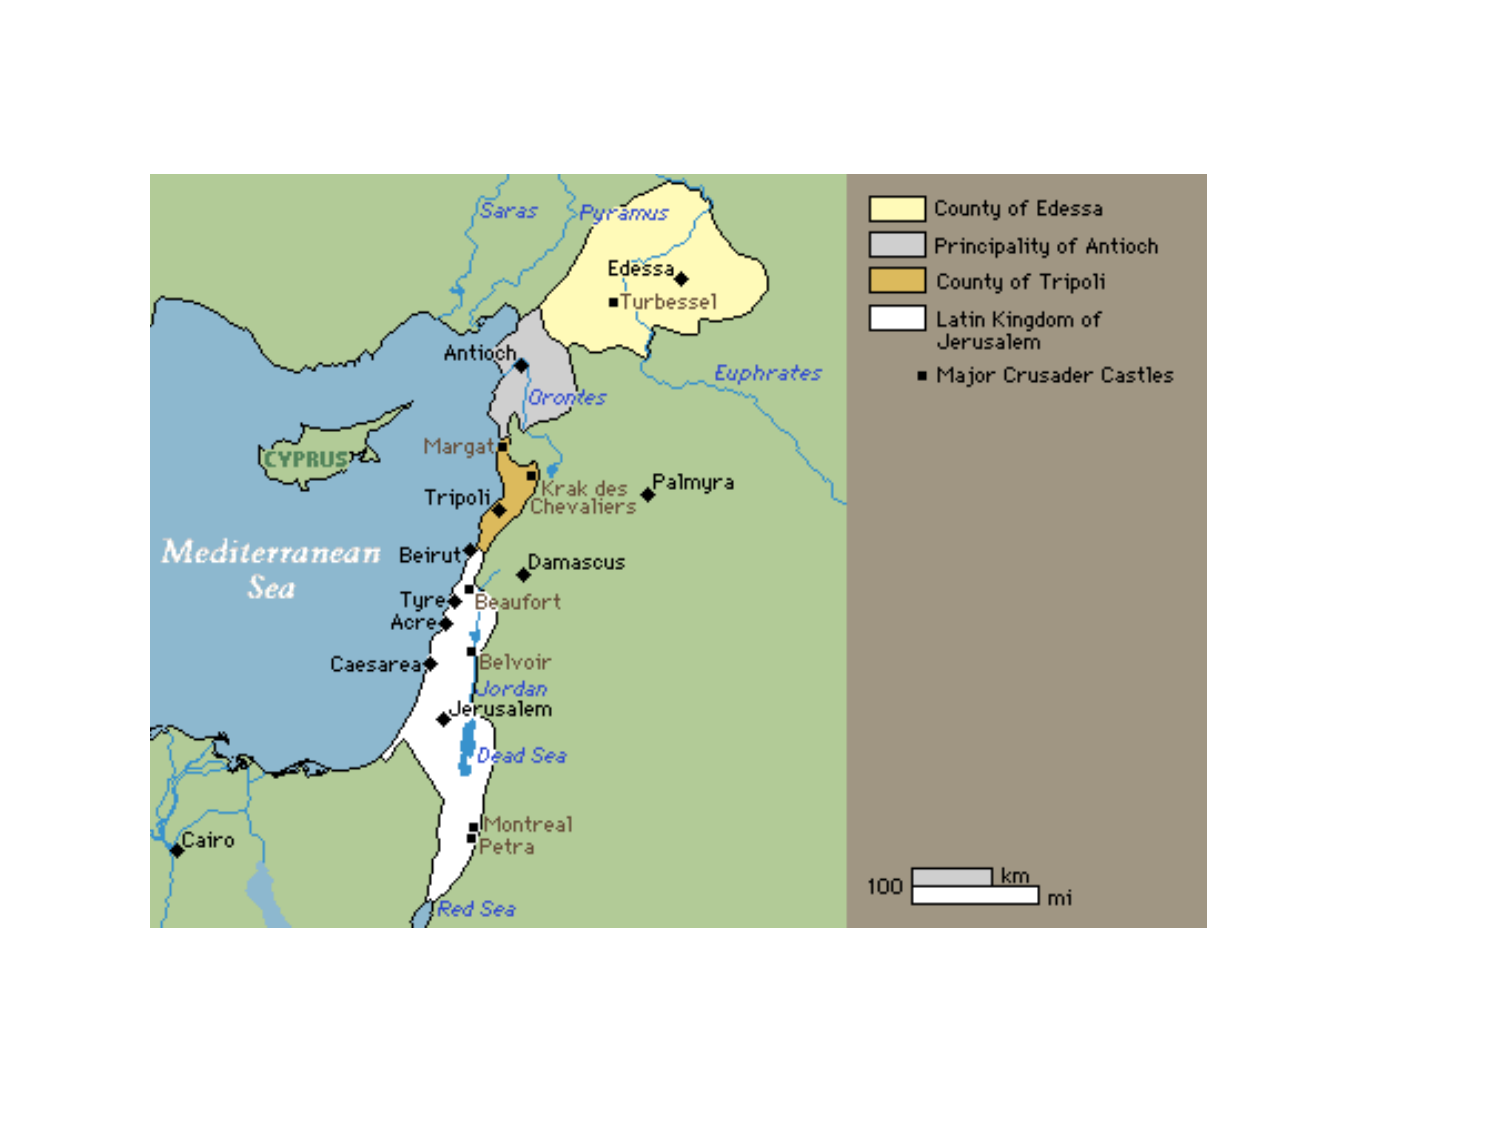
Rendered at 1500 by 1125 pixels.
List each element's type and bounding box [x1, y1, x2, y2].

picture [149, 174, 1207, 928]
